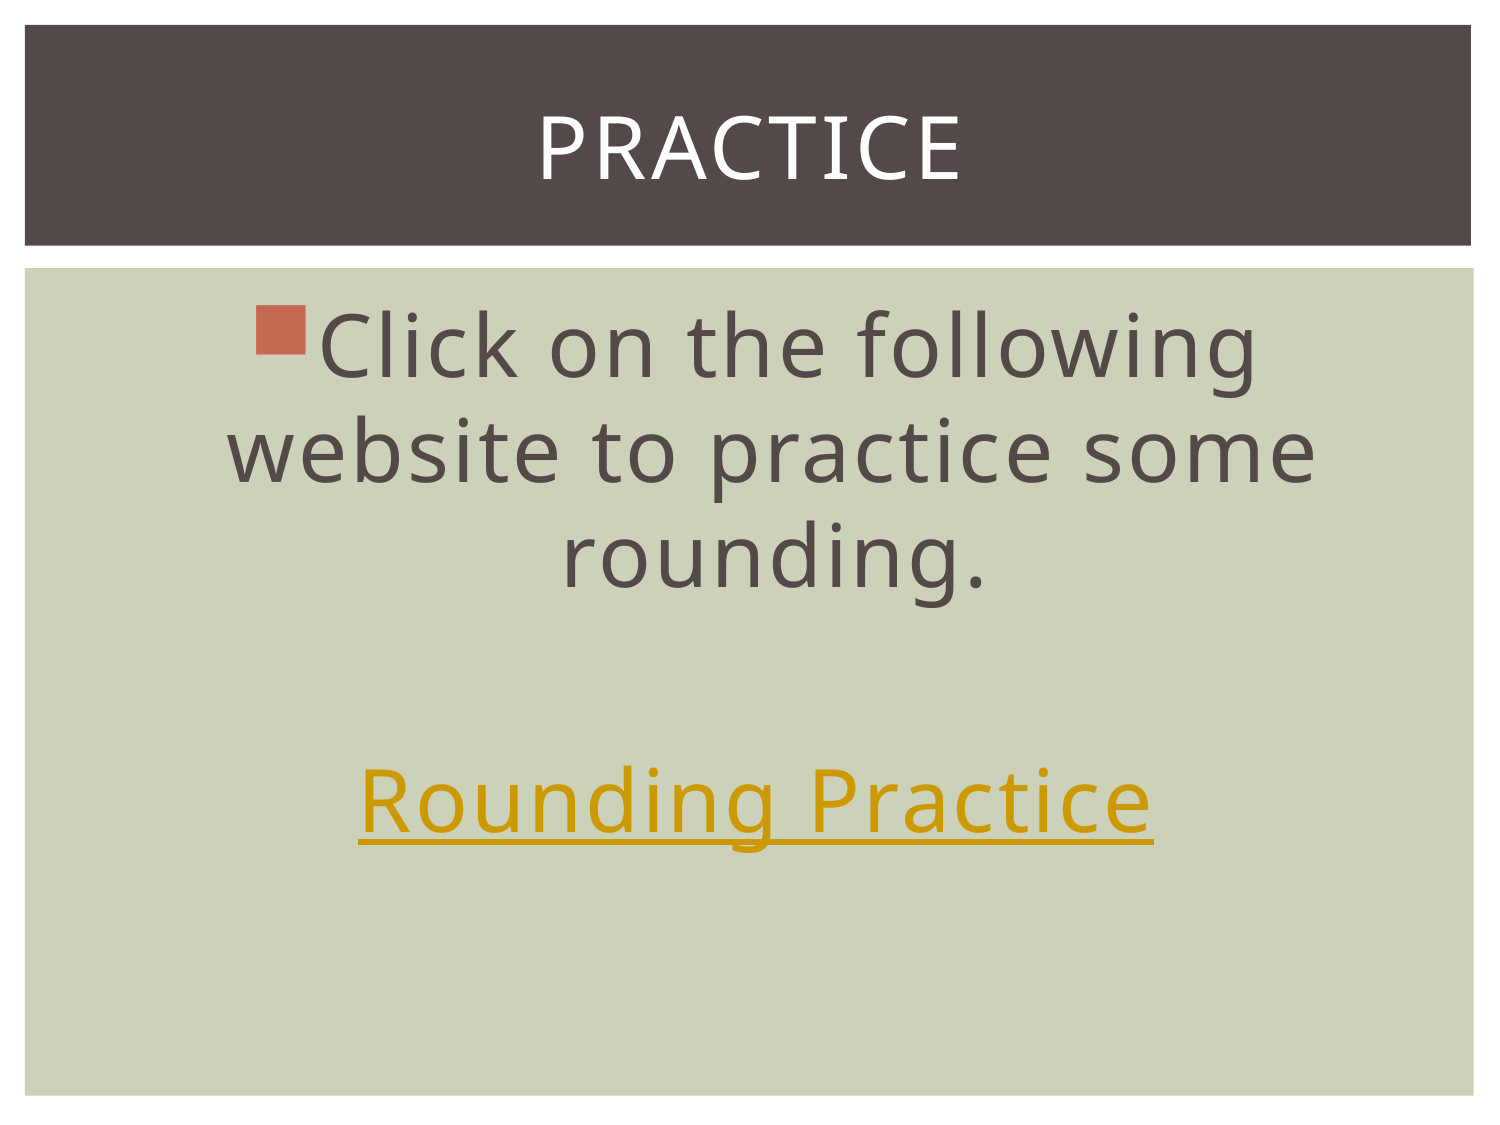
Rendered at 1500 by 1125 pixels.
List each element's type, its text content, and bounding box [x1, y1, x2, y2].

title Practice [62, 58, 1438, 232]
list Click on the following website to practice some rounding. Rounding Practice [62, 282, 1442, 1005]
